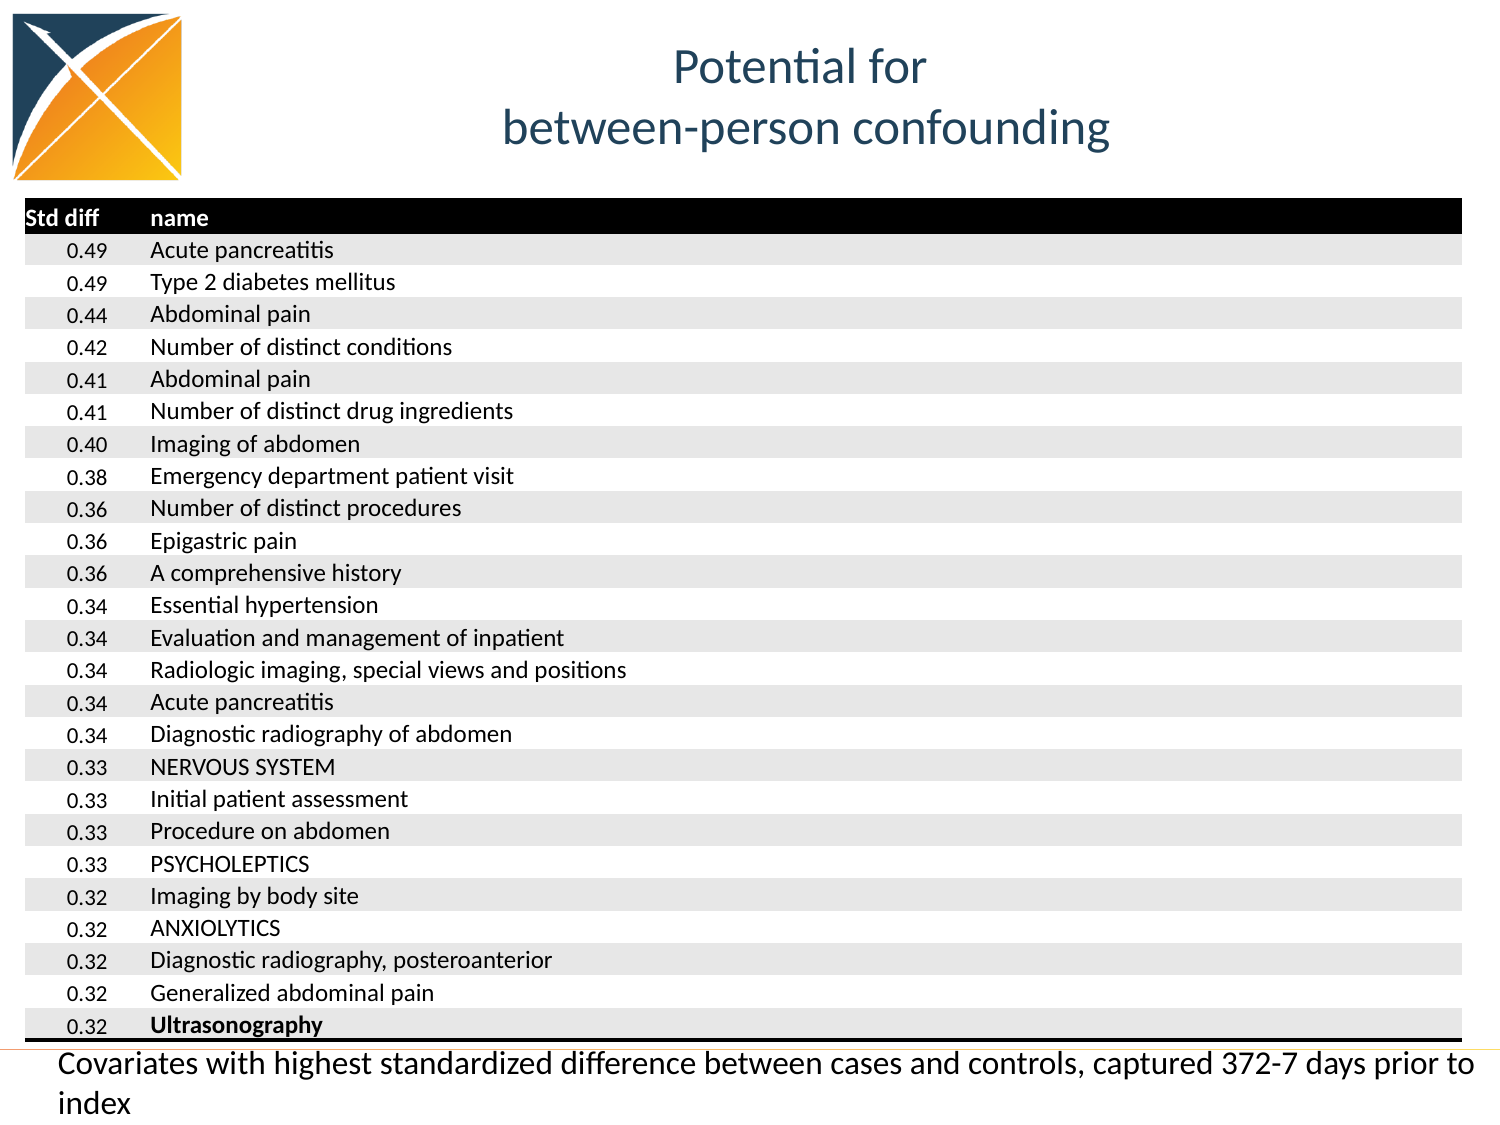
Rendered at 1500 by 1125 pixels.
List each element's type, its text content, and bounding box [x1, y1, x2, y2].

table_cell 0.34 [25, 685, 150, 717]
table_cell 0.33 [25, 749, 150, 781]
table_cell 0.34 [25, 588, 150, 620]
table_cell Diagnostic radiography of abdomen [150, 717, 1462, 749]
table_cell Emergency department patient visit [150, 458, 1462, 491]
table_cell NERVOUS SYSTEM [150, 749, 1462, 781]
table_cell 0.41 [25, 394, 150, 426]
table_cell Initial patient assessment [150, 781, 1462, 814]
table_cell Ultrasonography [150, 1008, 1462, 1034]
table_cell 0.32 [25, 943, 150, 975]
table_cell 0.40 [25, 426, 150, 458]
table_cell 0.36 [25, 523, 150, 555]
table_header Std diff [25, 202, 150, 230]
table_cell Diagnostic radiography, posteroanterior [150, 943, 1462, 975]
table_cell 0.49 [25, 234, 150, 265]
table_cell Number of distinct procedures [150, 491, 1462, 523]
table_cell 0.38 [25, 458, 150, 491]
table_cell Number of distinct conditions [150, 329, 1462, 362]
table_cell Essential hypertension [150, 588, 1462, 620]
table_cell 0.32 [25, 911, 150, 943]
table_cell Generalized abdominal pain [150, 975, 1462, 1008]
table_cell 0.36 [25, 491, 150, 523]
table_cell 0.33 [25, 846, 150, 878]
table_cell Procedure on abdomen [150, 814, 1462, 846]
table_cell 0.44 [25, 297, 150, 329]
table_header name [150, 202, 1462, 230]
table_cell Number of distinct drug ingredients [150, 394, 1462, 426]
table_cell ANXIOLYTICS [150, 911, 1462, 943]
table_cell Imaging of abdomen [150, 426, 1462, 458]
table_cell 0.49 [25, 265, 150, 297]
table_cell 0.32 [25, 878, 150, 911]
table_cell Radiologic imaging, special views and positions [150, 652, 1462, 685]
table_cell Acute pancreatitis [150, 685, 1462, 717]
table_cell 0.33 [25, 781, 150, 814]
table_cell A comprehensive history [150, 555, 1462, 588]
title Potential for between-person confounding [187, 24, 1425, 163]
table_cell 0.36 [25, 555, 150, 588]
table_cell 0.32 [25, 975, 150, 1008]
picture [0, 0, 206, 200]
table_cell 0.33 [25, 814, 150, 846]
table_cell Abdominal pain [150, 362, 1462, 394]
table_cell Abdominal pain [150, 297, 1462, 329]
table_cell Acute pancreatitis [150, 234, 1462, 265]
table_cell 0.34 [25, 620, 150, 652]
table_cell 0.34 [25, 652, 150, 685]
table_cell 0.41 [25, 362, 150, 394]
table_cell Imaging by body site [150, 878, 1462, 911]
text_box [0, 1047, 43, 1125]
table_cell Evaluation and management of inpatient [150, 620, 1462, 652]
text_box Covariates with highest standardized difference between cases and controls, captured 372-7 days prior to index [43, 1034, 1500, 1125]
table_cell Epigastric pain [150, 523, 1462, 555]
table_cell Type 2 diabetes mellitus [150, 265, 1462, 297]
table_cell PSYCHOLEPTICS [150, 846, 1462, 878]
table_cell 0.34 [25, 717, 150, 749]
table_cell 0.32 [25, 1008, 150, 1038]
table_cell 0.42 [25, 329, 150, 362]
